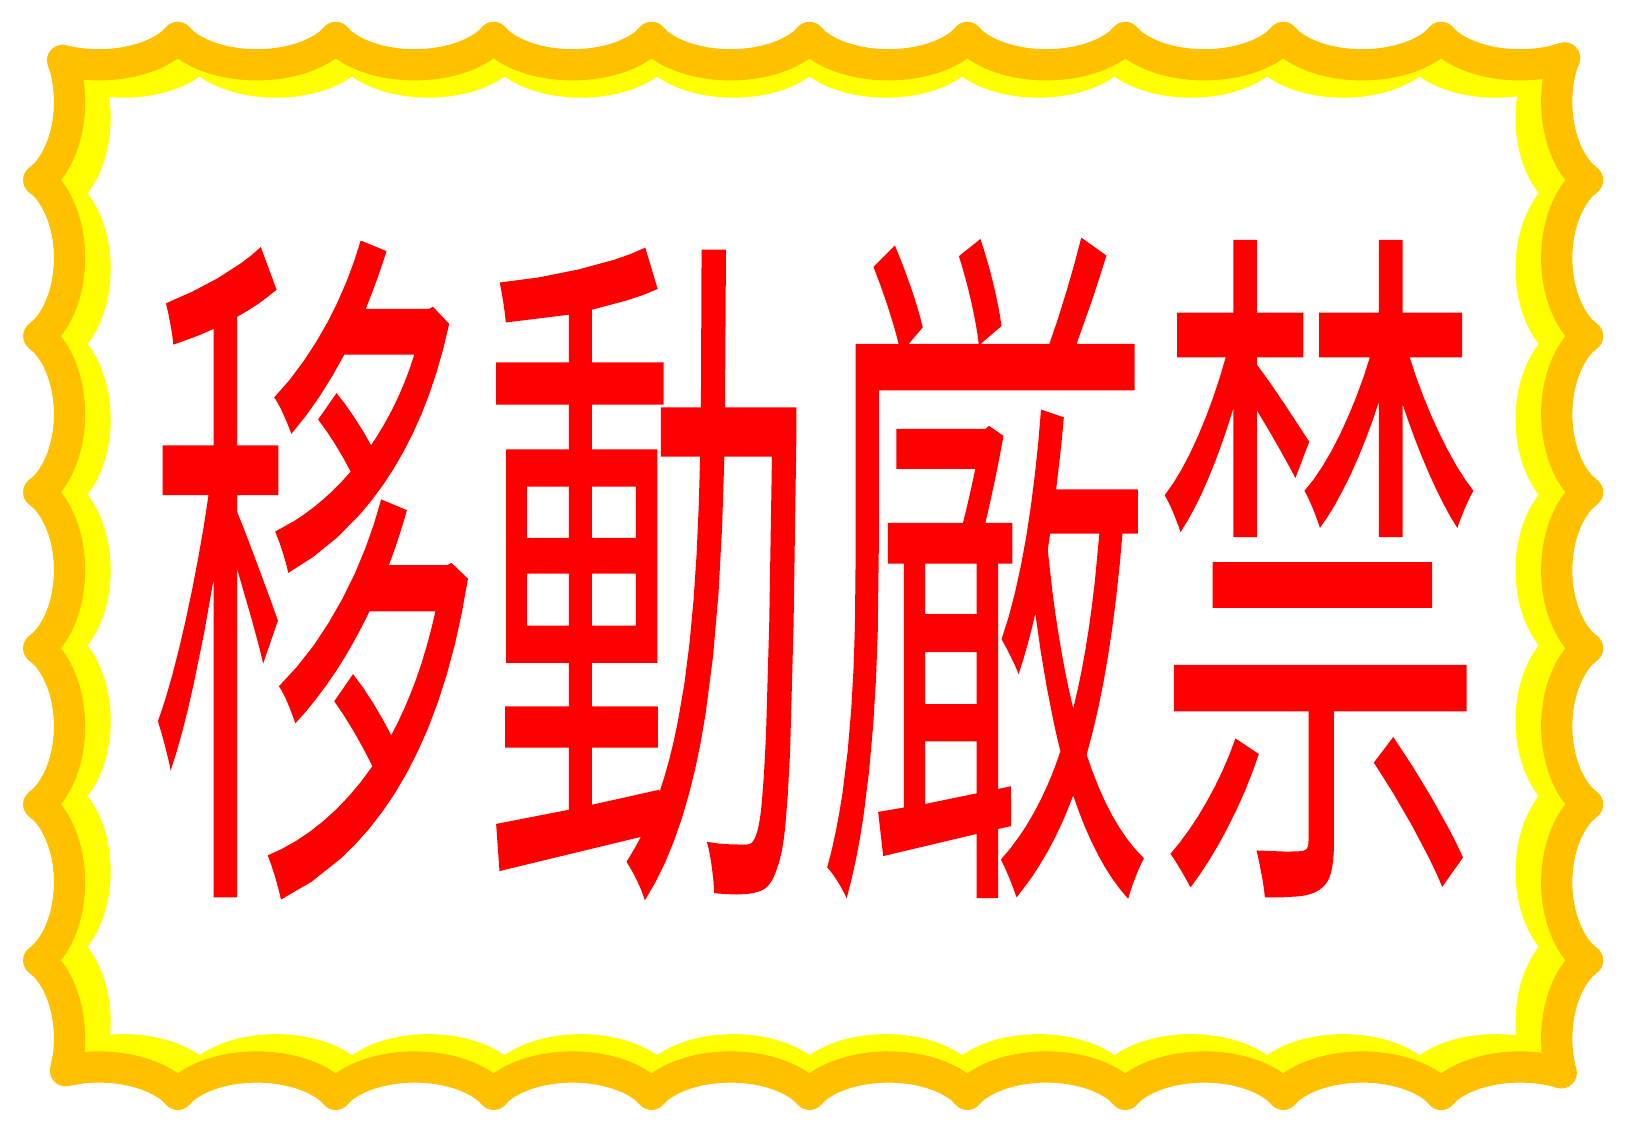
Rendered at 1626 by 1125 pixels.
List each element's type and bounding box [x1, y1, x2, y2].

text_box [38, 37, 1588, 1095]
